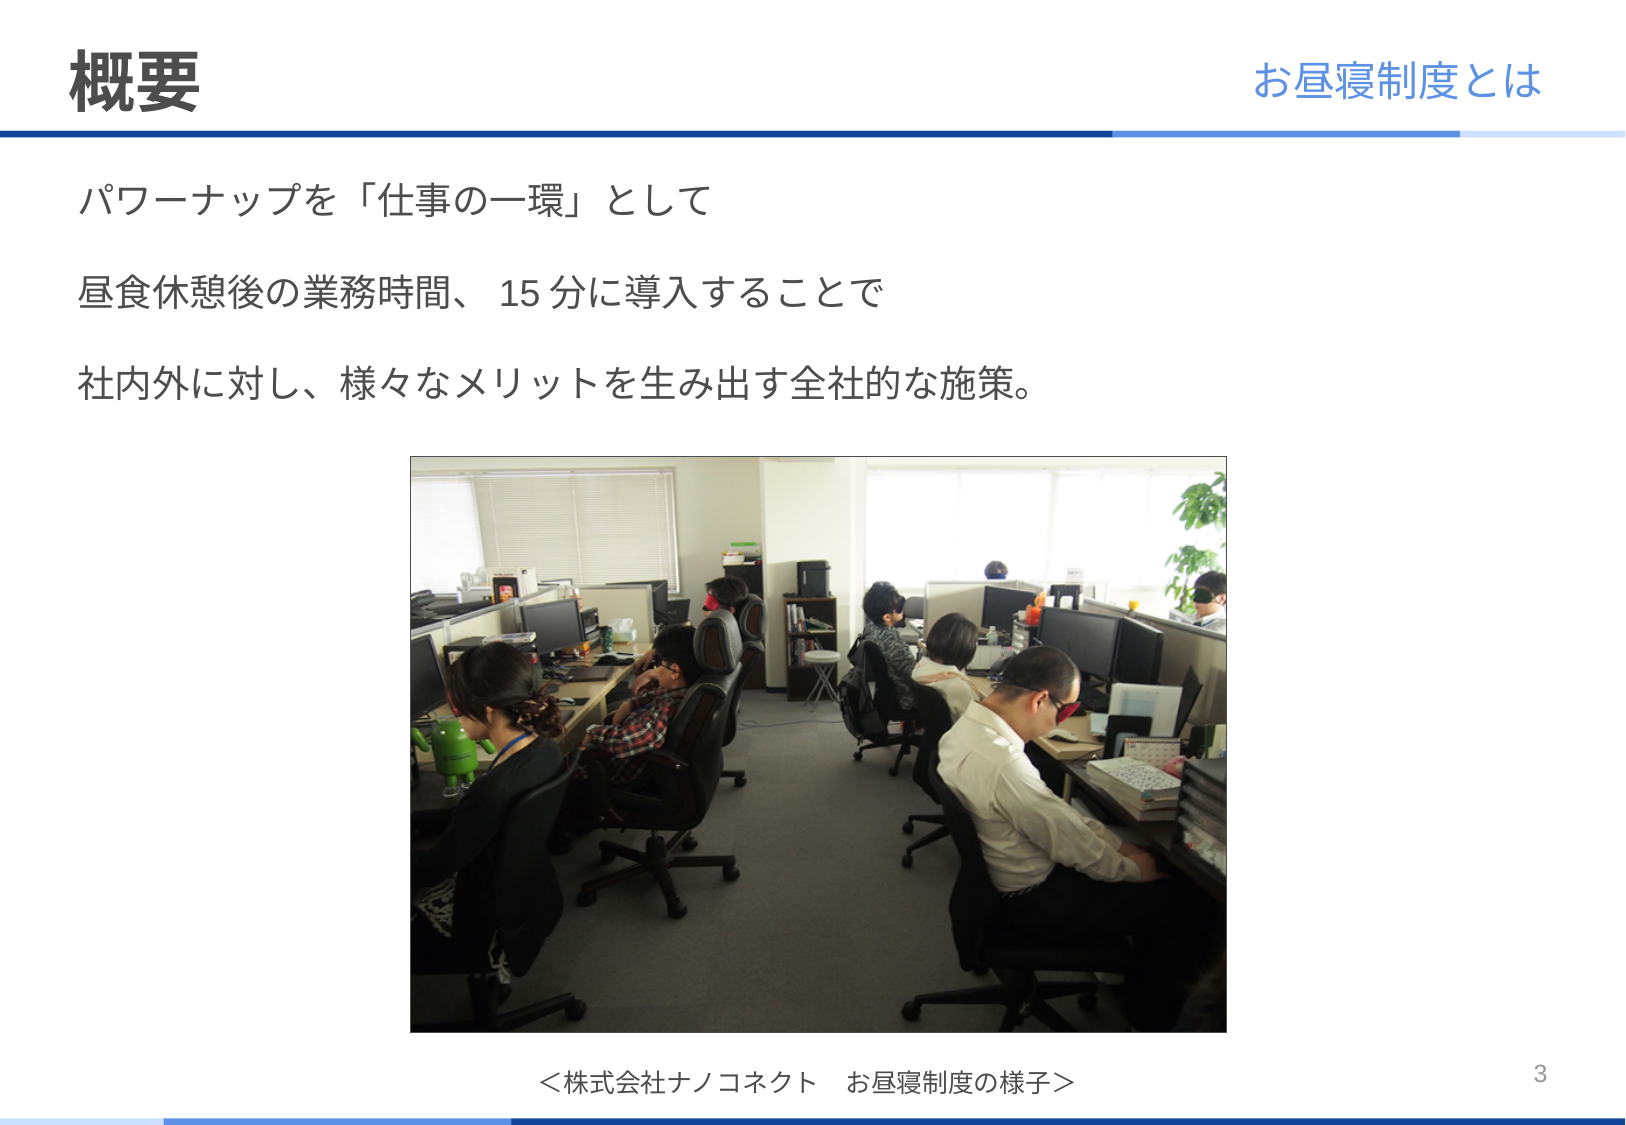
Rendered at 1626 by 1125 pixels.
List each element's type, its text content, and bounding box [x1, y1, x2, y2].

text_box ＜株式会社ナノコネクト お昼寝制度の様子＞ [483, 1053, 1132, 1106]
text_box お昼寝制度とは [363, 47, 1557, 112]
title 概要 [62, 23, 1563, 138]
picture [0, 0, 1626, 1125]
slide_number 3 [1183, 1042, 1563, 1103]
list パワーナップを「仕事の一環」として 昼食休憩後の業務時間、15分に導入することで 社内外に対し、様々なメリットを生み出す全社的な施策。 [62, 160, 1563, 1024]
